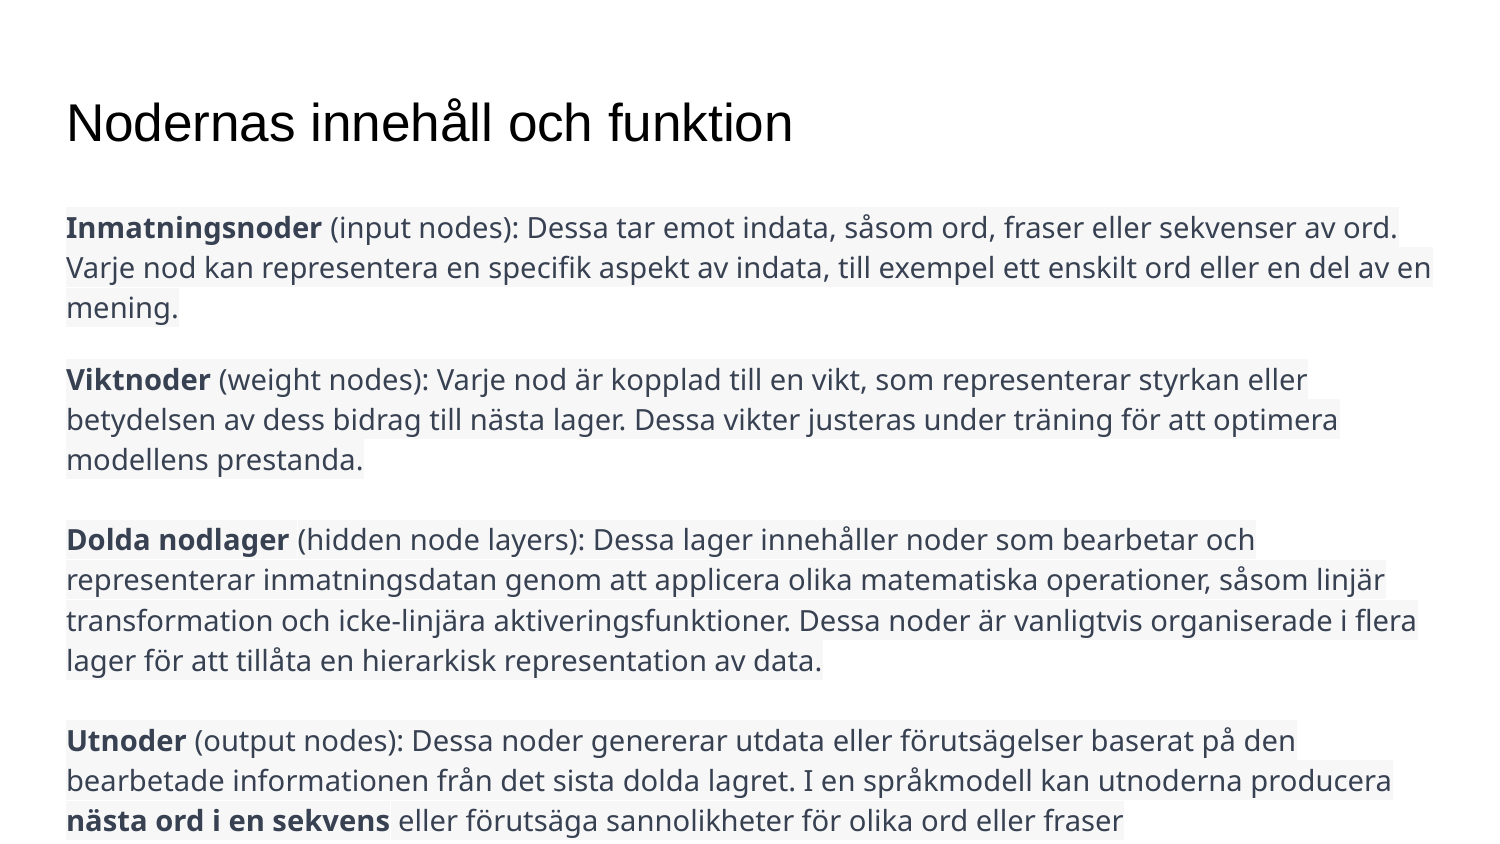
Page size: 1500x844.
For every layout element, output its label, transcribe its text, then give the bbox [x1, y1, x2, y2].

title Nodernas innehåll och funktion [51, 72, 1449, 167]
list Inmatningsnoder (input nodes): Dessa tar emot indata, såsom ord, fraser eller sekvenser av ord. Varje nod kan representera en specifik aspekt av indata, till exempel ett enskilt ord eller en del av en mening. Viktnoder (weight nodes): Varje nod är kopplad till en vikt, som representerar styrkan eller betydelsen av dess bidrag till nästa lager. Dessa vikter justeras under träning för att optimera modellens prestanda. Dolda nodlager (hidden node layers): Dessa lager innehåller noder som bearbetar och representerar inmatningsdatan genom att applicera olika matematiska operationer, såsom linjär transformation och icke-linjära aktiveringsfunktioner. Dessa noder är vanligtvis organiserade i flera lager för att tillåta en hierarkisk representation av data. Utnoder (output nodes): Dessa noder genererar utdata eller förutsägelser baserat på den bearbetade informationen från det sista dolda lagret. I en språkmodell kan utnoderna producera nästa ord i en sekvens eller förutsäga sannolikheter för olika ord eller fraser [51, 189, 1449, 803]
